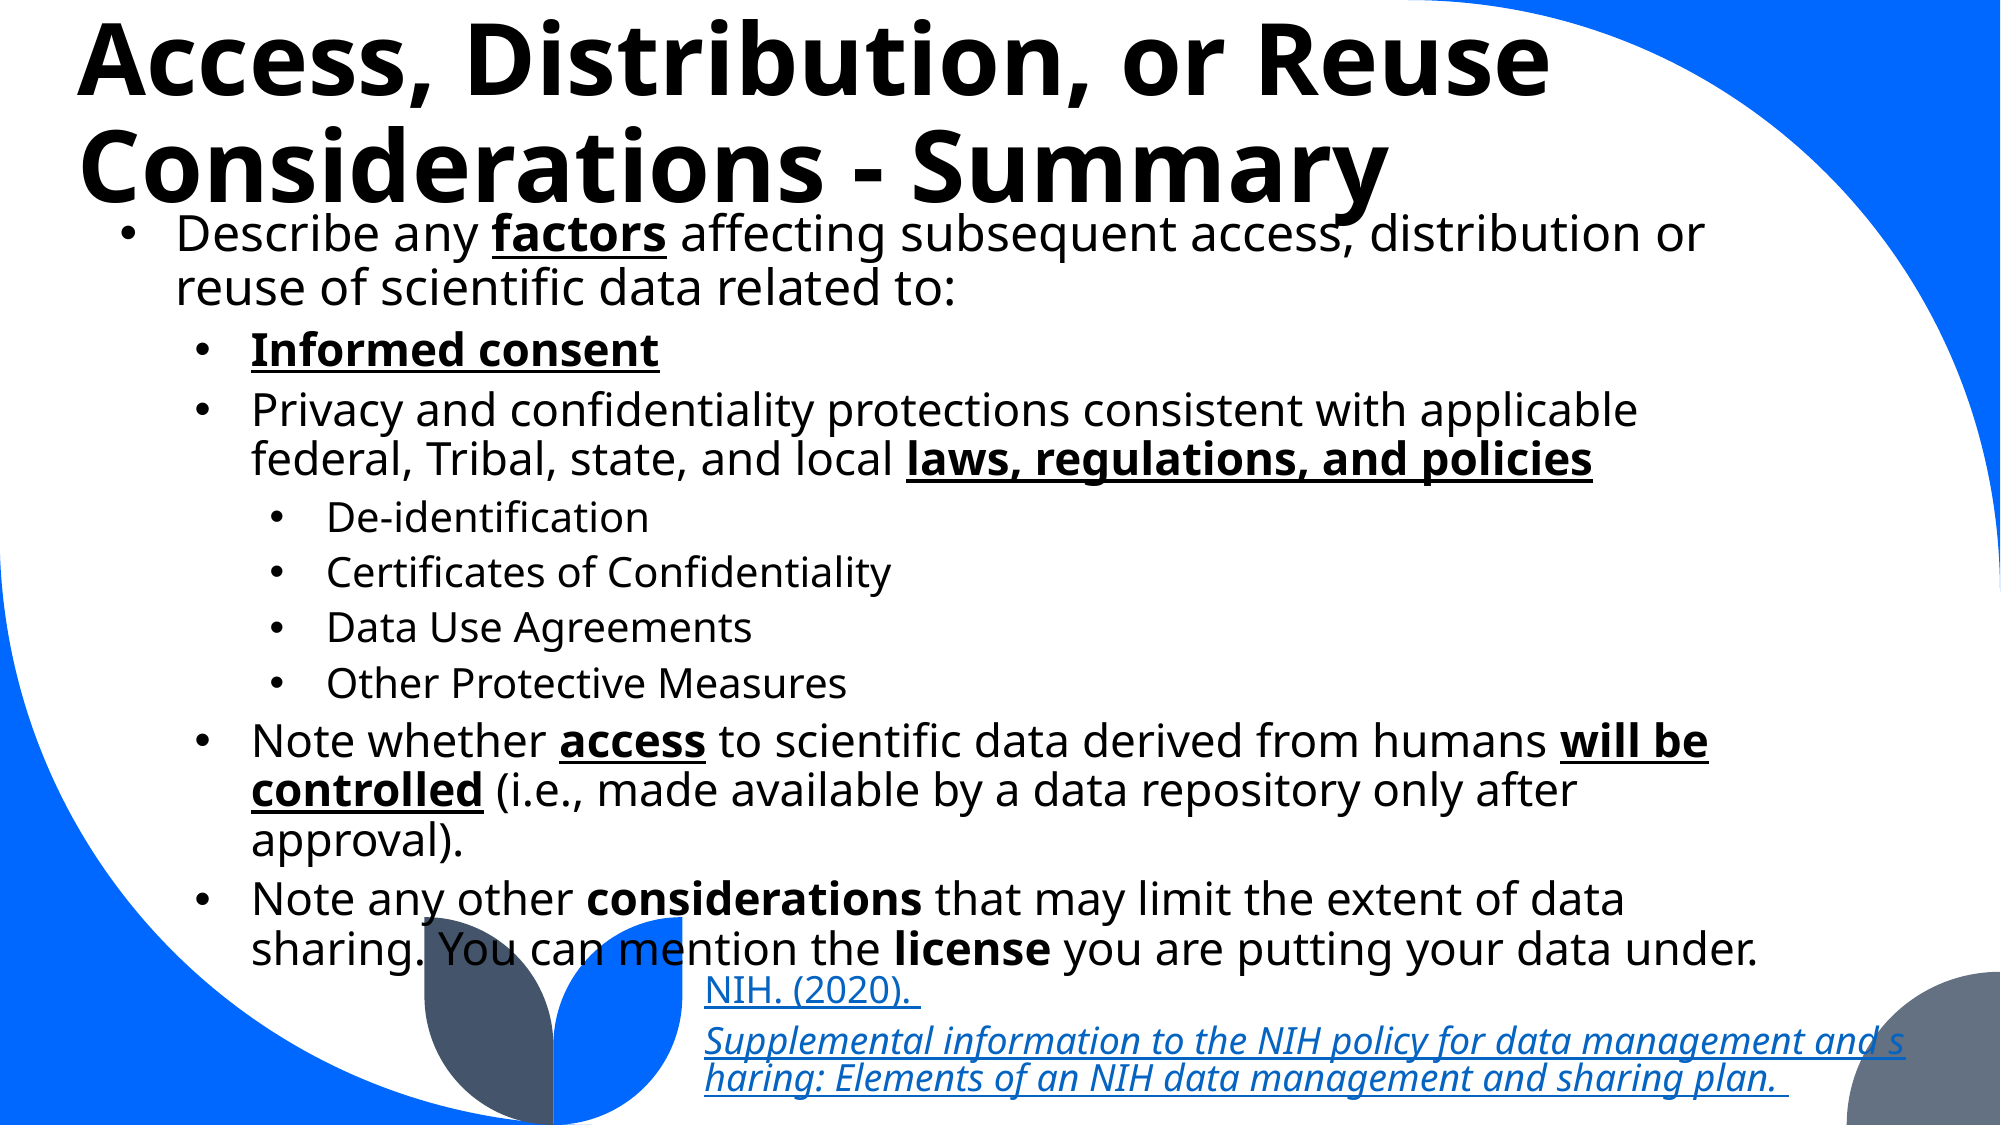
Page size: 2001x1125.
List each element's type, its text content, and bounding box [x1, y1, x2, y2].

list Describe any factors affecting subsequent access, distribution or reuse of scientific data related to: Informed consent Privacy and confidentiality protections consistent with applicable federal, Tribal, state, and local laws, regulations, and policies De-identification Certificates of Confidentiality Data Use Agreements Other Protective Measures Note whether access to scientific data derived from humans will be controlled (i.e., made available by a data repository only after approval). Note any other considerations that may limit the extent of data sharing. You can mention the license you are putting your data under. [104, 201, 1815, 843]
text_box NIH. (2020). Supplemental information to the NIH policy for data management and sharing: Elements of an NIH data management and sharing plan. [689, 958, 1940, 1076]
title Access, Distribution, or Reuse Considerations - Summary [62, 105, 1938, 232]
